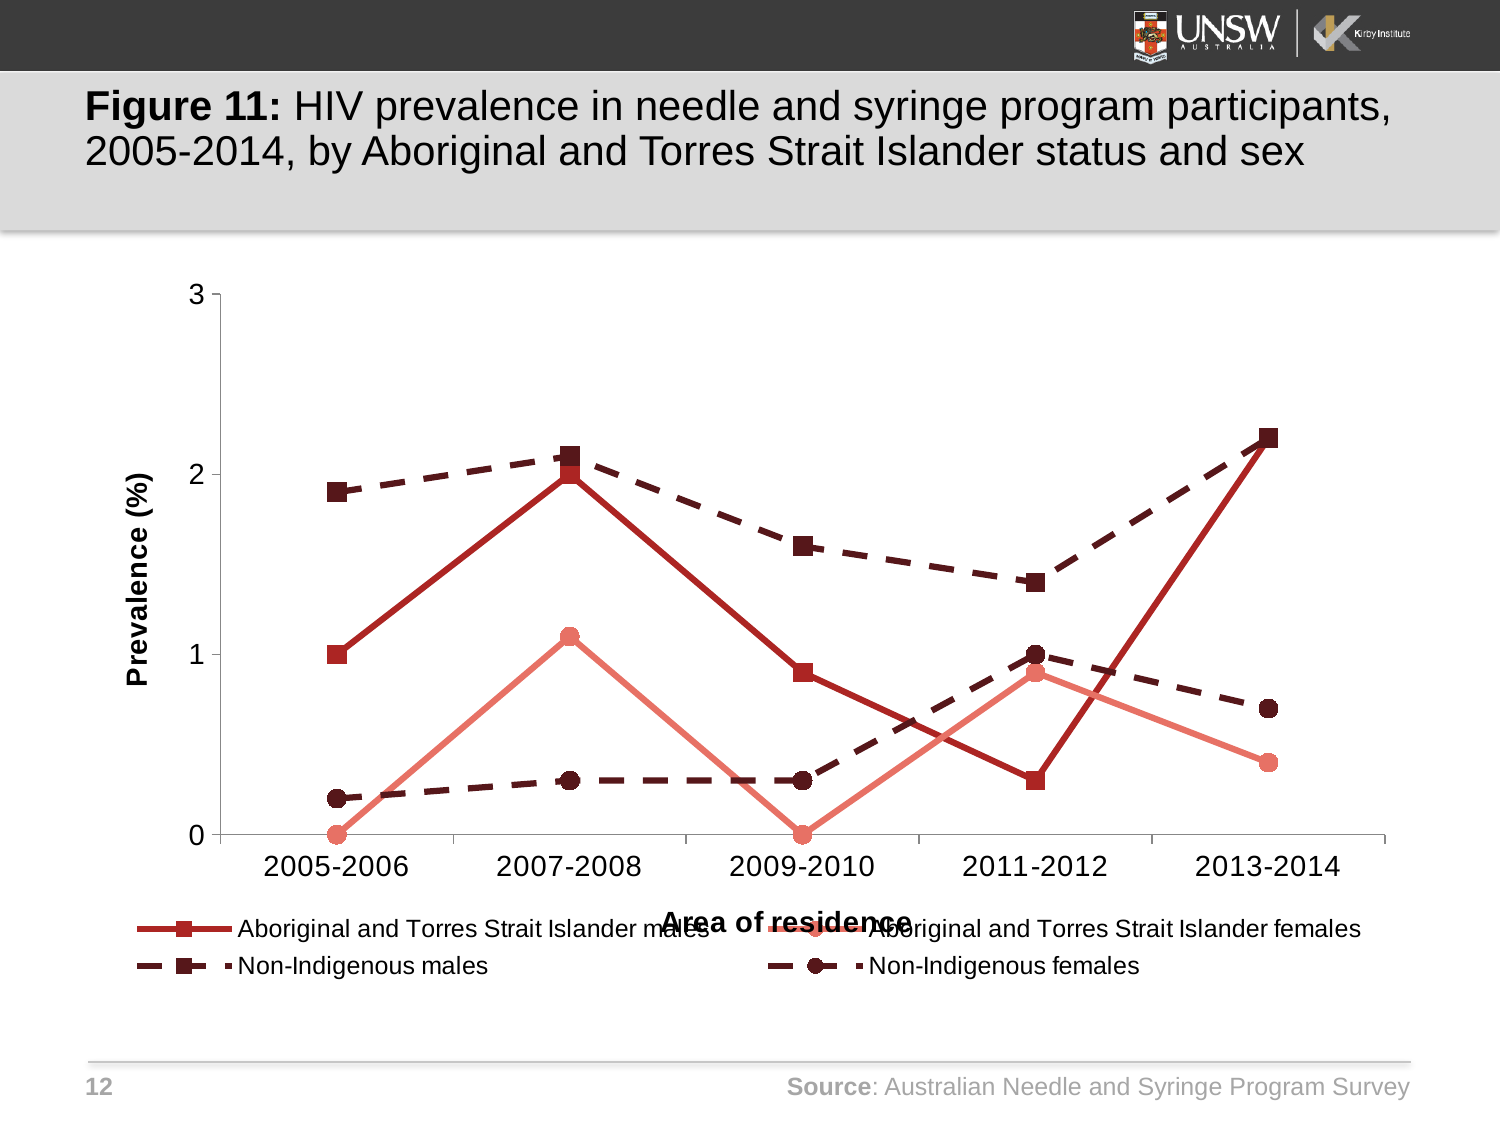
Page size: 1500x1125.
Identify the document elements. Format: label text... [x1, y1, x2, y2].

slide_number 12 [85, 1070, 195, 1112]
chart [84, 262, 1412, 1023]
title Figure 11: HIV prevalence in needle and syringe program participants, 2005-2014, by Aboriginal and Torres Strait Islander status and sex [85, 84, 1412, 216]
list Source: Australian Needle and Syringe Program Survey [262, 1070, 1412, 1112]
picture [0, 0, 1500, 71]
